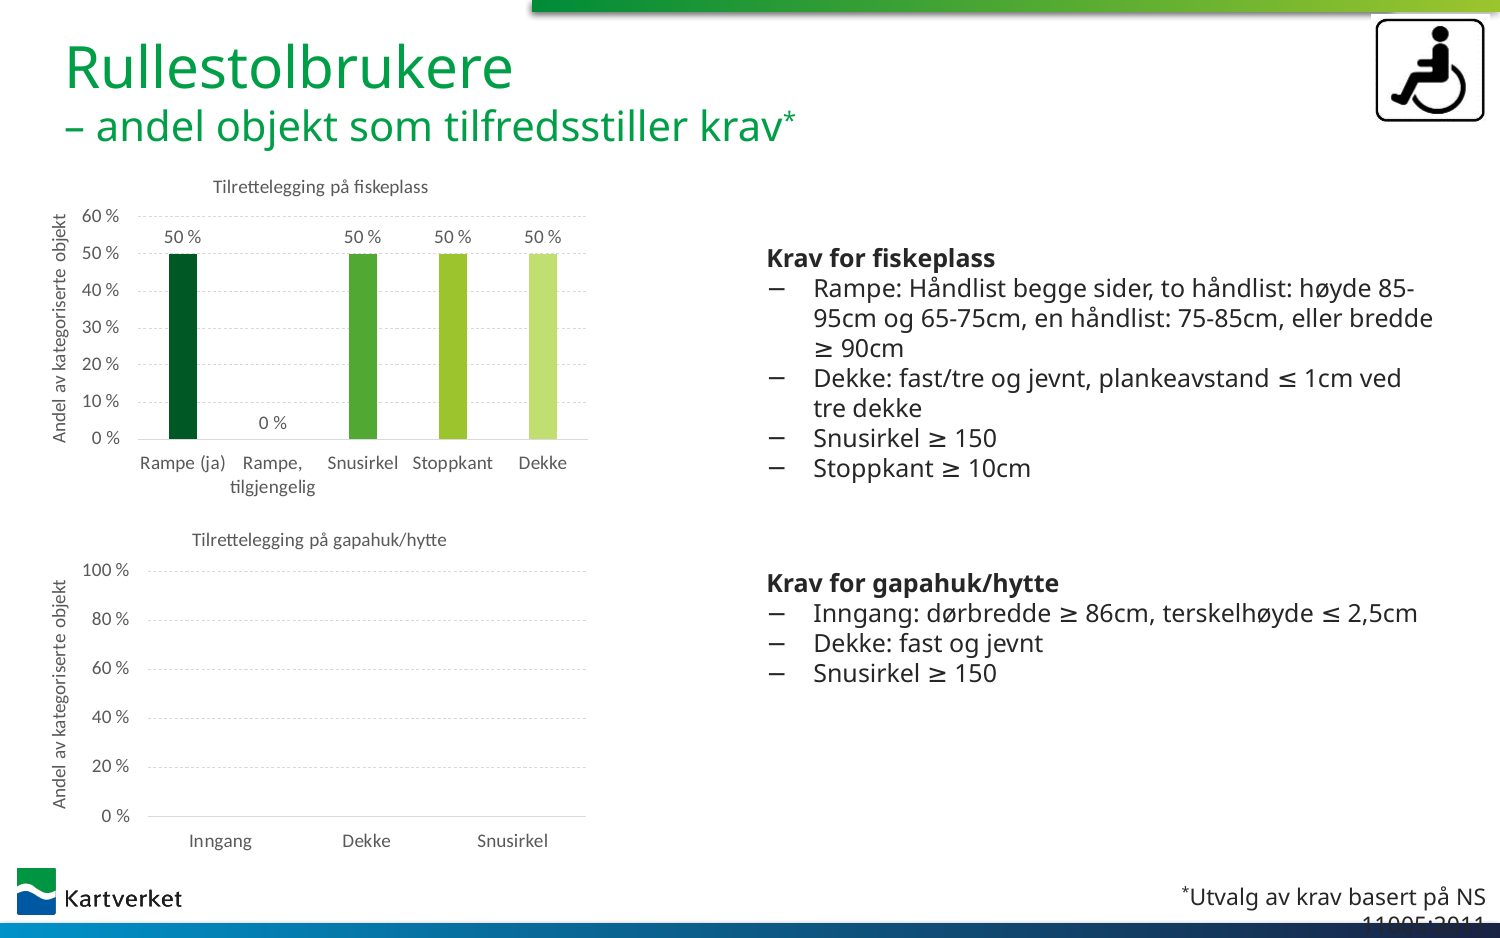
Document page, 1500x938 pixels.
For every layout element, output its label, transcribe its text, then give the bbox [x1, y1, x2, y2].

text_box Krav for gapahuk/hytte Inngang: dørbredde ≥ 86cm, terskelhøyde ≤ 2,5cm Dekke: fast og jevnt Snusirkel ≥ 150 [751, 560, 1452, 695]
text_box Rullestolbrukere – andel objekt som tilfredsstiller krav* [49, 29, 1431, 158]
text_box Krav for fiskeplass Rampe: Håndlist begge sider, to håndlist: høyde 85-95cm og 65-75cm, en håndlist: 75-85cm, eller bredde ≥ 90cm Dekke: fast/tre og jevnt, plankeavstand ≤ 1cm ved tre dekke Snusirkel ≥ 150 Stoppkant ≥ 10cm [751, 235, 1452, 490]
picture [41, 166, 599, 505]
text_box *Utvalg av krav basert på NS 11005:2011 [1068, 873, 1500, 938]
picture [41, 520, 597, 859]
picture [1371, 13, 1491, 127]
